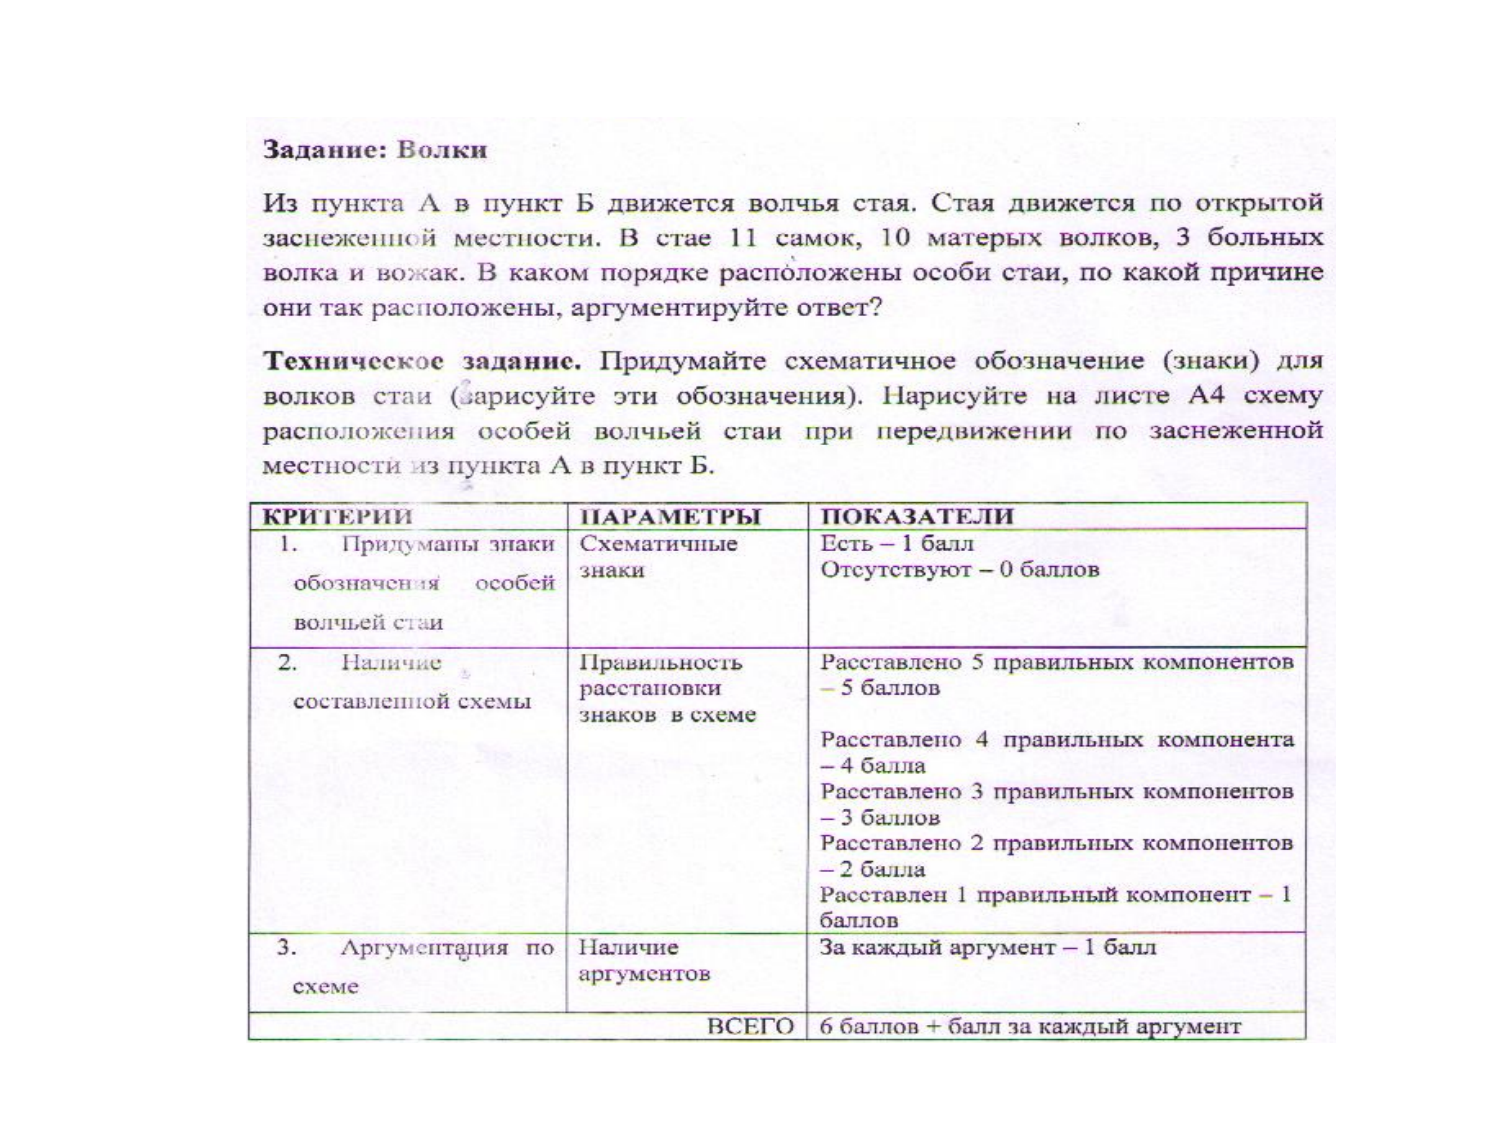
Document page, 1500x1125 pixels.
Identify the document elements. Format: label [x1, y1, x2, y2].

list [245, 116, 1337, 1044]
